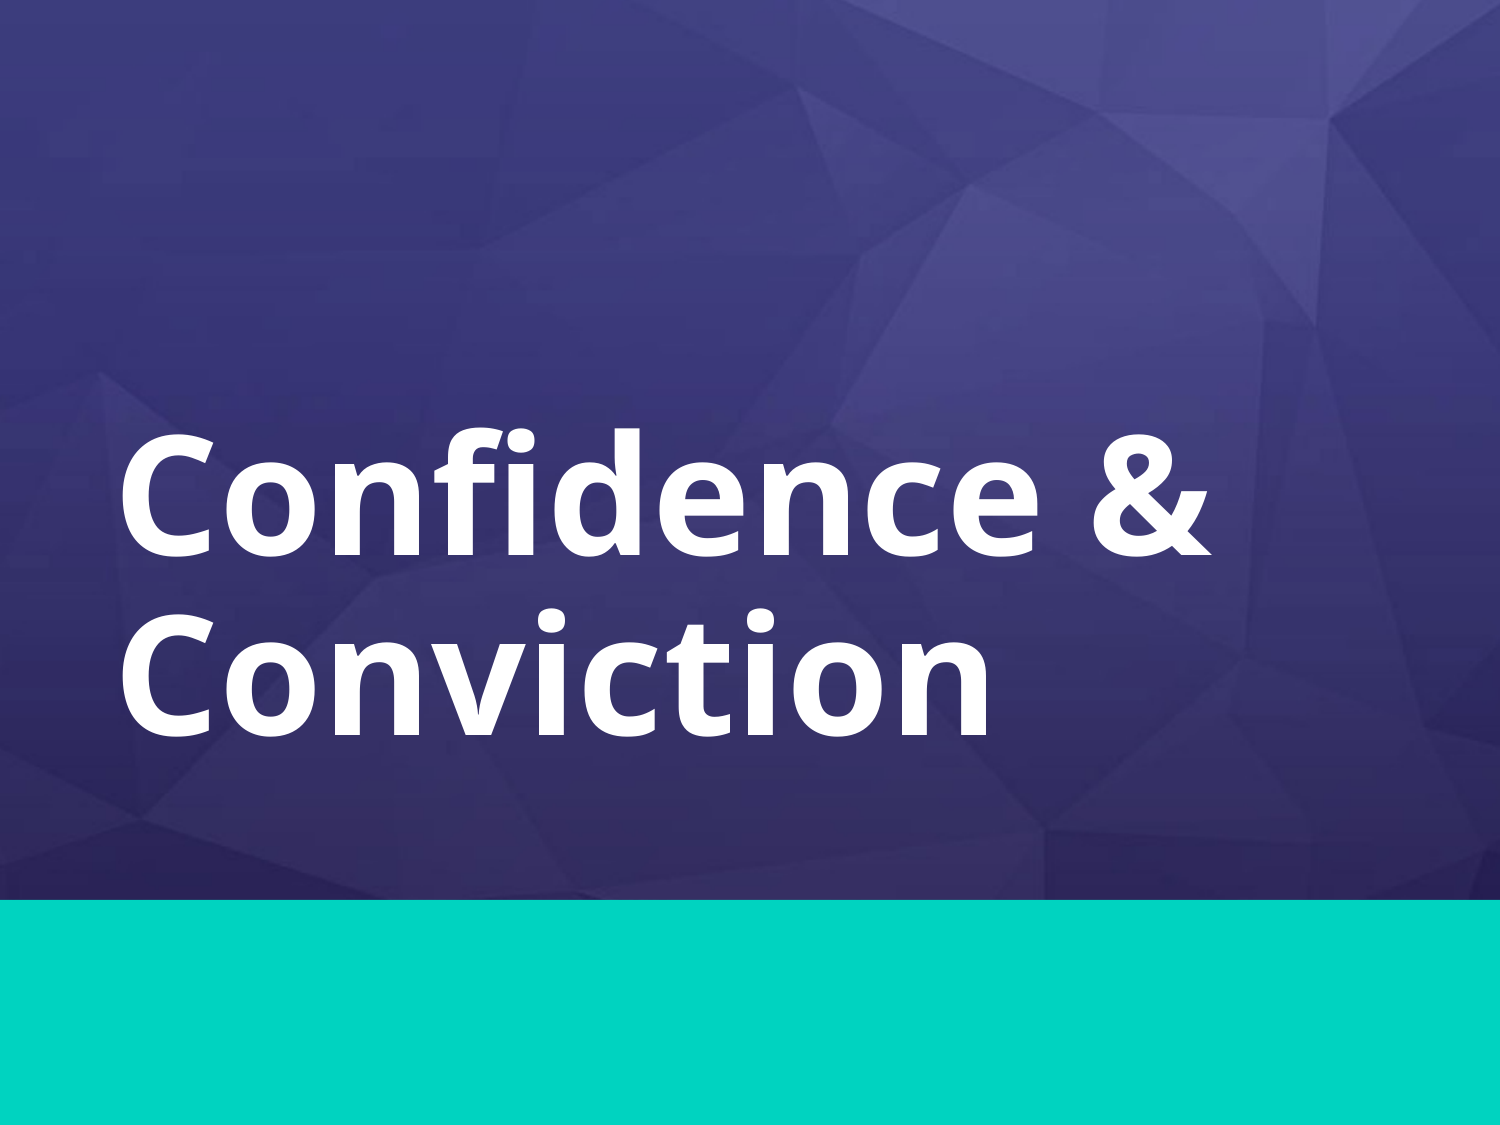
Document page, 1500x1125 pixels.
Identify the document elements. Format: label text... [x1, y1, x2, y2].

picture [0, 0, 1500, 899]
list Confidence & Conviction [98, 404, 1342, 657]
